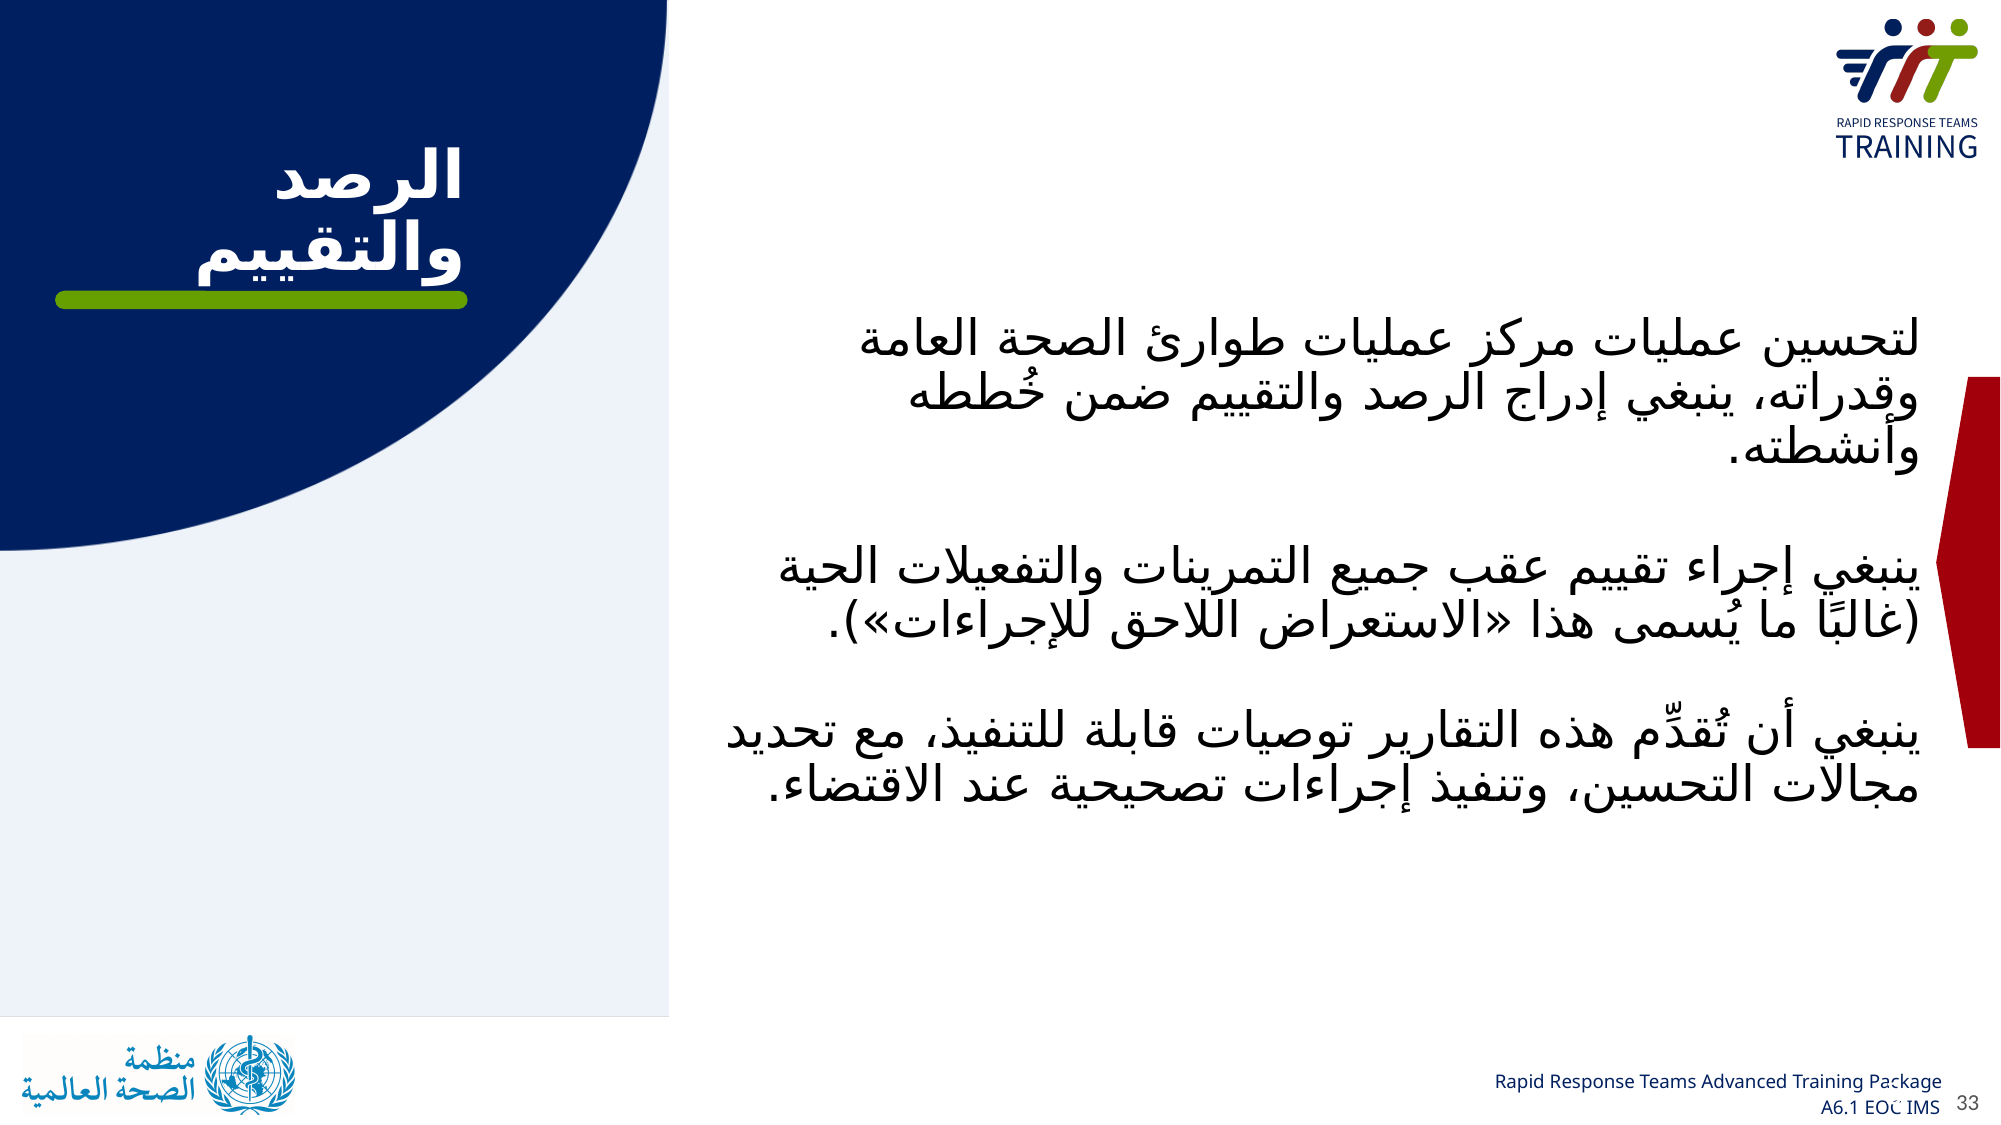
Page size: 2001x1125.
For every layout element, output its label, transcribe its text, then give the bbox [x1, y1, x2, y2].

list لتحسين عمليات مركز عمليات طوارئ الصحة العامة وقدراته، ينبغي إدراج الرصد والتقييم ضمن خُططه وأنشطته. ينبغي إجراء تقييم عقب جميع التمرينات والتفعيلات الحية (غالبًا ما يُسمى هذا «الاستعراض اللاحق للإجراءات»). ينبغي أن تُقدِّم هذه التقارير توصيات قابلة للتنفيذ، مع تحديد مجالات التحسين، وتنفيذ إجراءات تصحيحية عند الاقتضاء. [715, 107, 1930, 1018]
picture [252, 1050, 258, 1059]
picture [1835, 19, 1978, 167]
text_box [55, 290, 468, 310]
slide_number 33 [1882, 1037, 1930, 1092]
picture [22, 1035, 295, 1115]
title الرصد والتقييم [0, 54, 474, 373]
picture [0, 0, 669, 1018]
